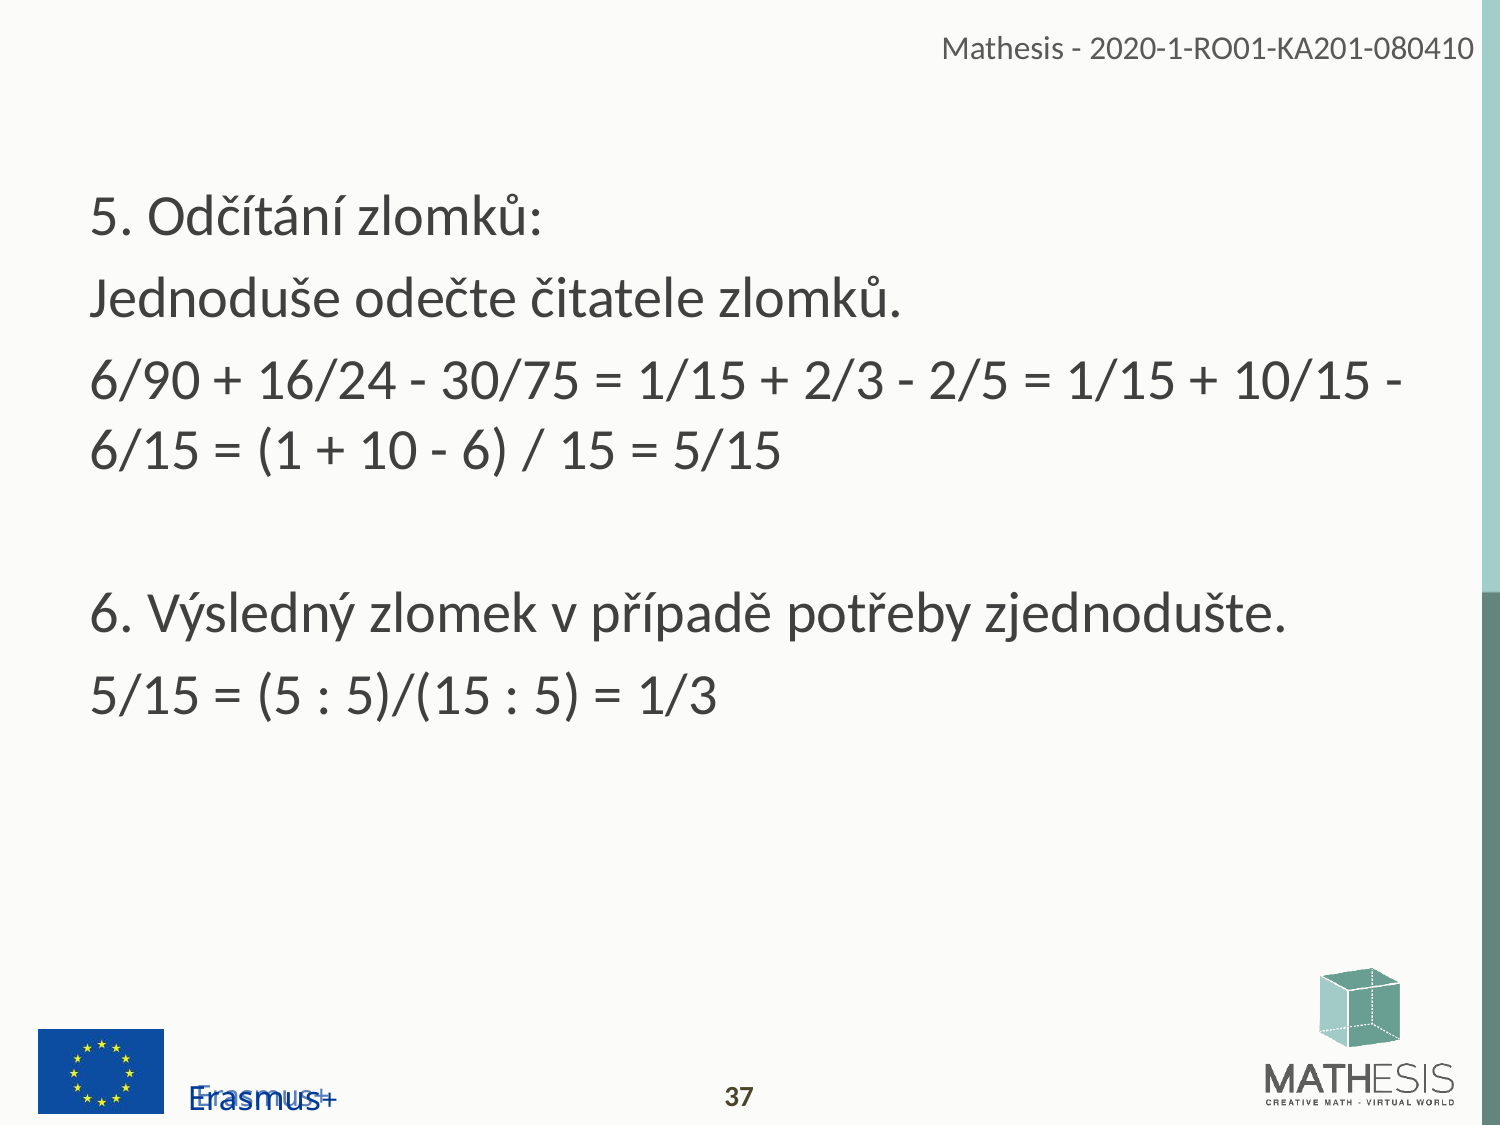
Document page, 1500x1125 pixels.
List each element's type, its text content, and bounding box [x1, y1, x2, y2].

list 5. Odčítání zlomků: Jednoduše odečte čitatele zlomků. 6/90 + 16/24 - 30/75 = 1/15 + 2/3 - 2/5 = 1/15 + 10/15 - 6/15 = (1 + 10 - 6) / 15 = 5/15 6. Výsledný zlomek v případě potřeby zjednodušte. 5/15 = (5 : 5)/(15 : 5) = 1/3 [75, 170, 1425, 762]
picture [38, 1029, 164, 1114]
